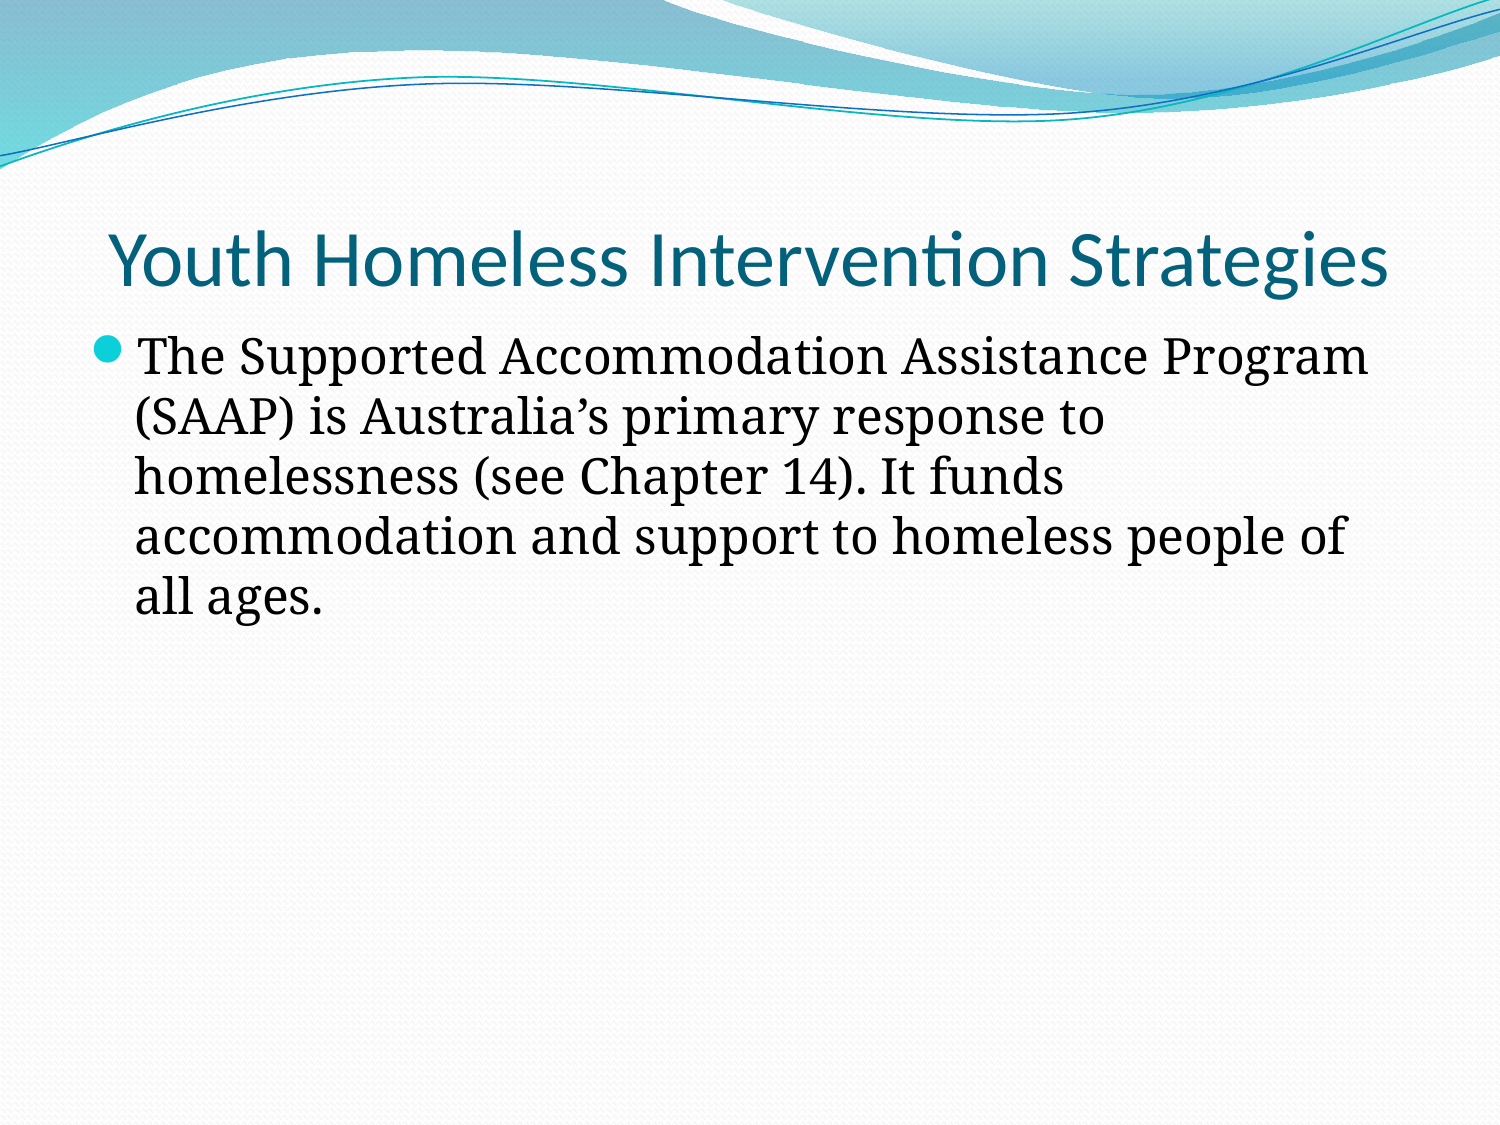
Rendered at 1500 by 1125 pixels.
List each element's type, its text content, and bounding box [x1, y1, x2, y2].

title Youth Homeless Intervention Strategies [75, 115, 1425, 303]
list The Supported Accommodation Assistance Program (SAAP) is Australia’s primary response to homelessness (see Chapter 14). It funds accommodation and support to homeless people of all ages. [75, 317, 1425, 1038]
